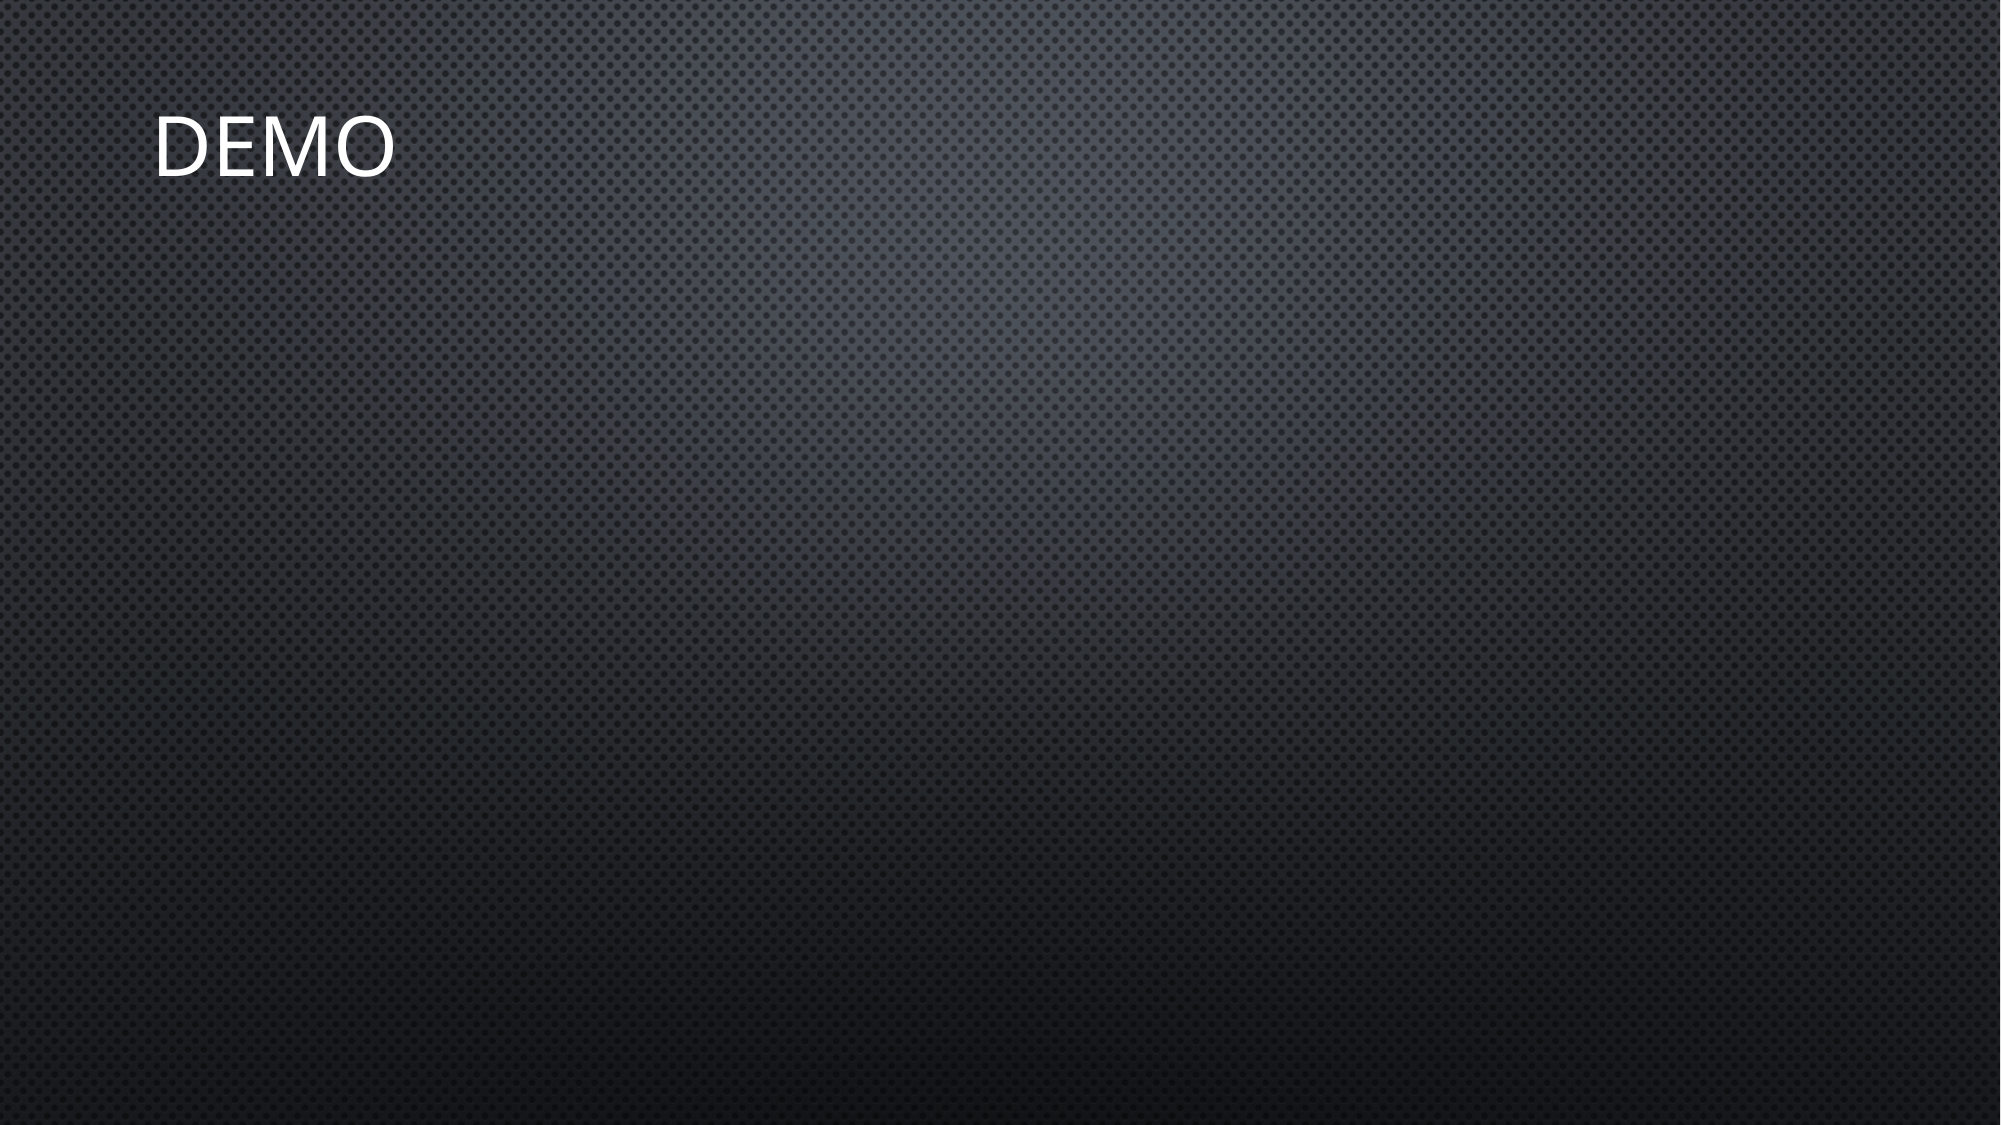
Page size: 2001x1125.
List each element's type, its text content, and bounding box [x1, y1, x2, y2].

title Demo [136, 59, 1908, 227]
